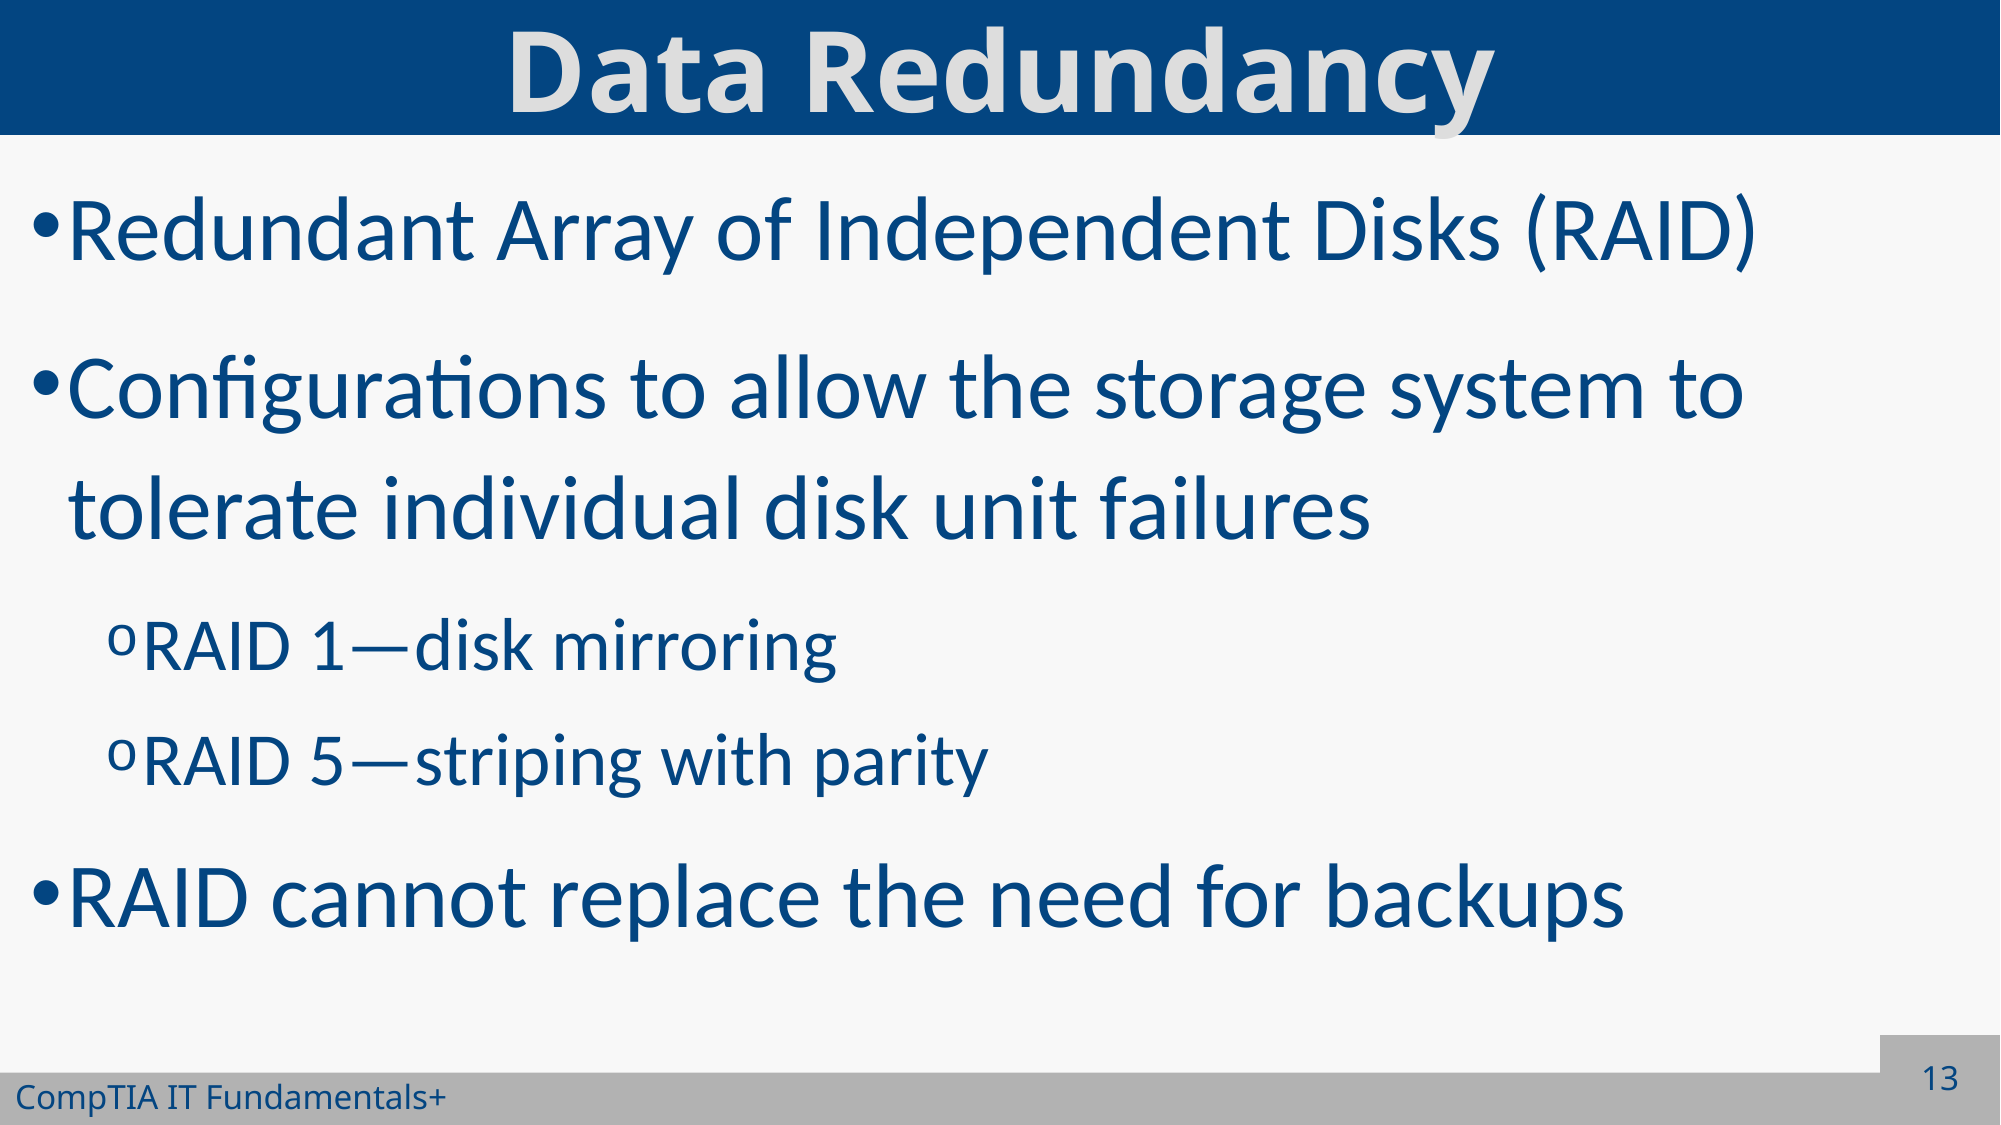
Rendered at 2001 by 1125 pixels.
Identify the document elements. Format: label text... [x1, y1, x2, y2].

footer CompTIA IT Fundamentals+ [0, 1072, 1880, 1125]
slide_number 13 [1880, 1035, 2000, 1125]
list Redundant Array of Independent Disks (RAID) Configurations to allow the storage system to tolerate individual disk unit failures RAID 1—disk mirroring RAID 5—striping with parity RAID cannot replace the need for backups [15, 149, 1980, 1065]
title Data Redundancy [0, 0, 2000, 135]
